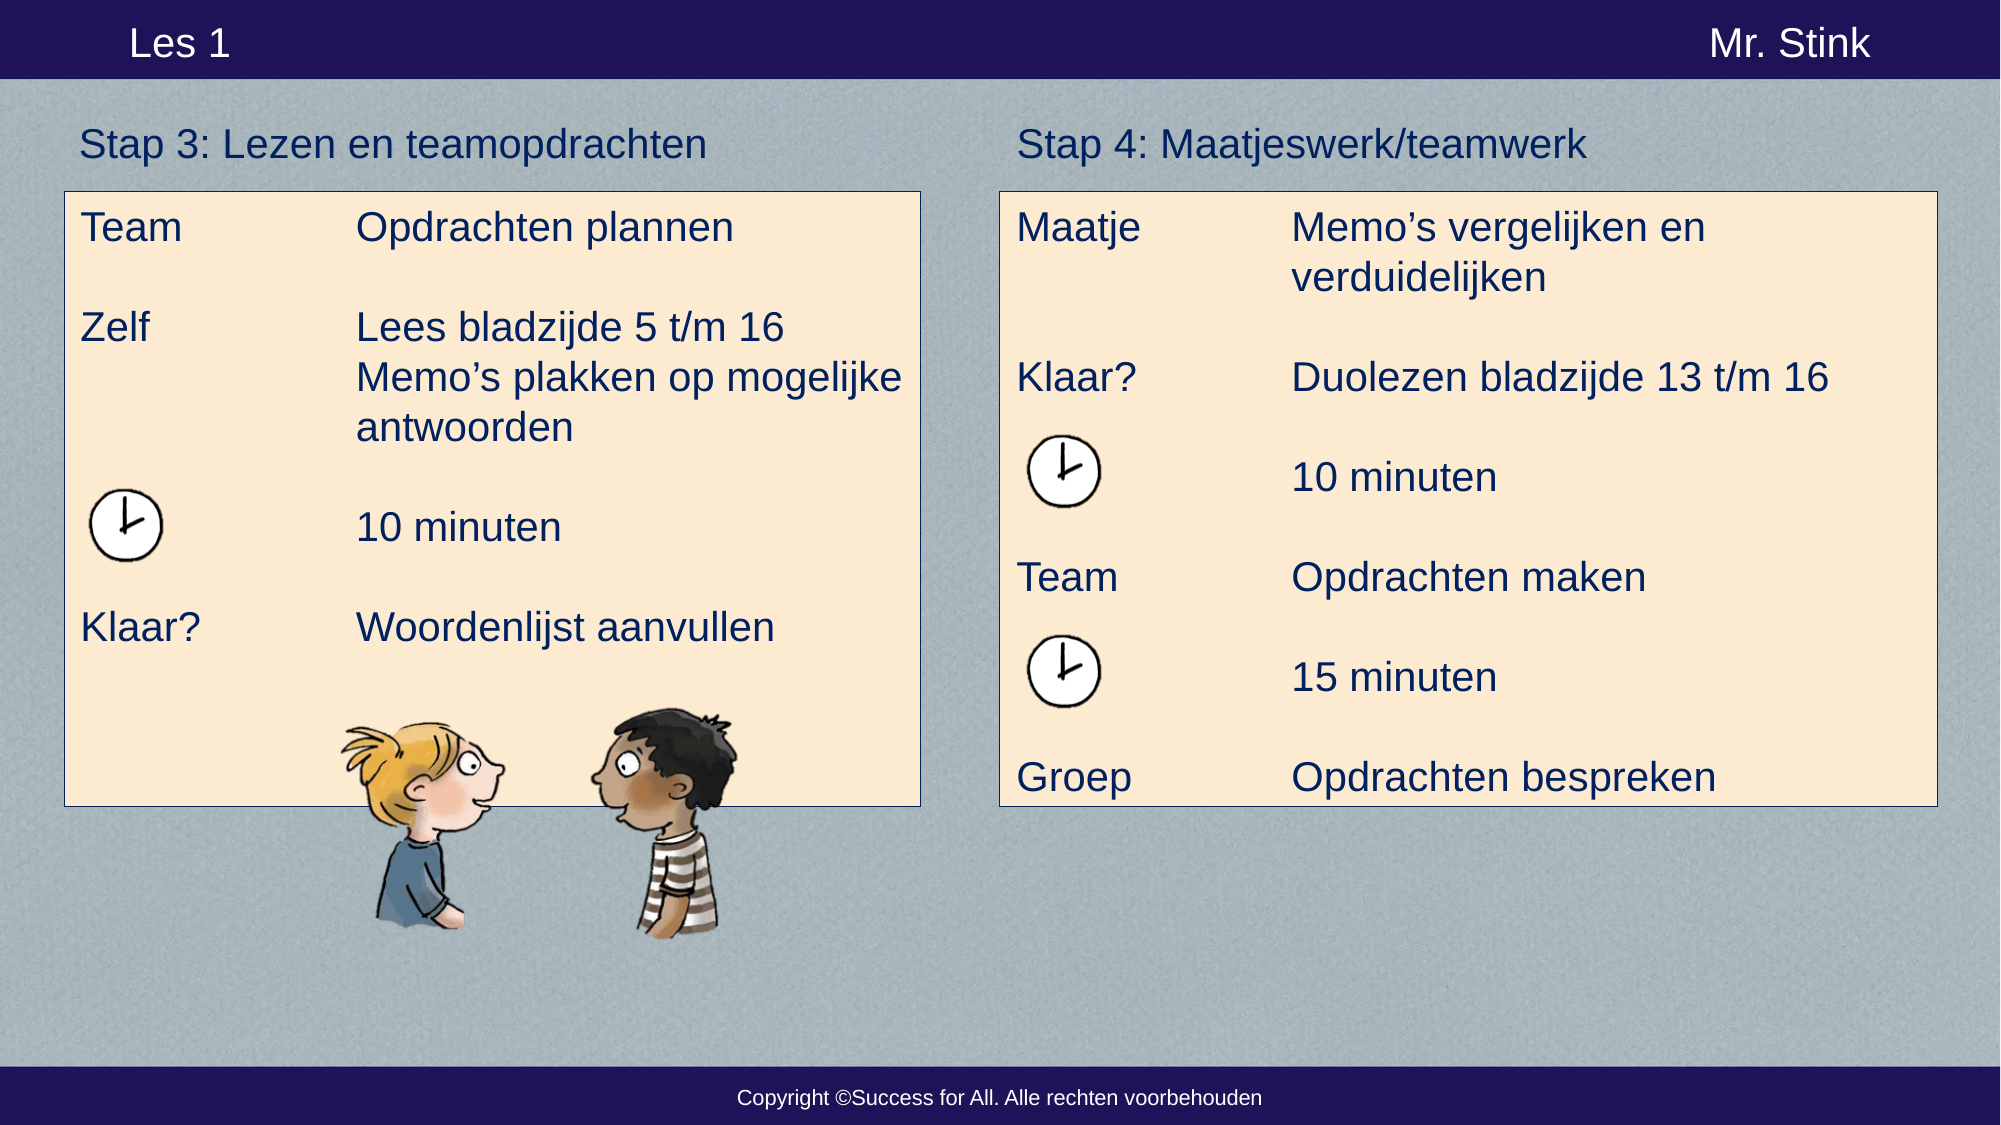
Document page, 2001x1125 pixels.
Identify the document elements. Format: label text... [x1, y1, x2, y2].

text_box Team Opdrachten plannen Zelf Lees bladzijde 5 t/m 16 Memo’s plakken op mogelijke antwoorden 10 minuten Klaar? Woordenlijst aanvullen [64, 191, 921, 807]
text_box Copyright ©Success for All. Alle rechten voorbehouden [0, 1076, 2000, 1125]
text_box Mr. Stink [999, 8, 1886, 73]
text_box Stap 4: Maatjeswerk/teamwerk [1001, 109, 1603, 175]
text_box Stap 3: Lezen en teamopdrachten [64, 108, 971, 174]
picture [0, 0, 2001, 1125]
text_box Les 1 [114, 8, 354, 73]
text_box Maatje Memo’s vergelijken en verduidelijken Klaar? Duolezen bladzijde 13 t/m 16 10 minuten Team Opdrachten maken 15 minuten Groep Opdrachten bespreken [999, 191, 1938, 807]
